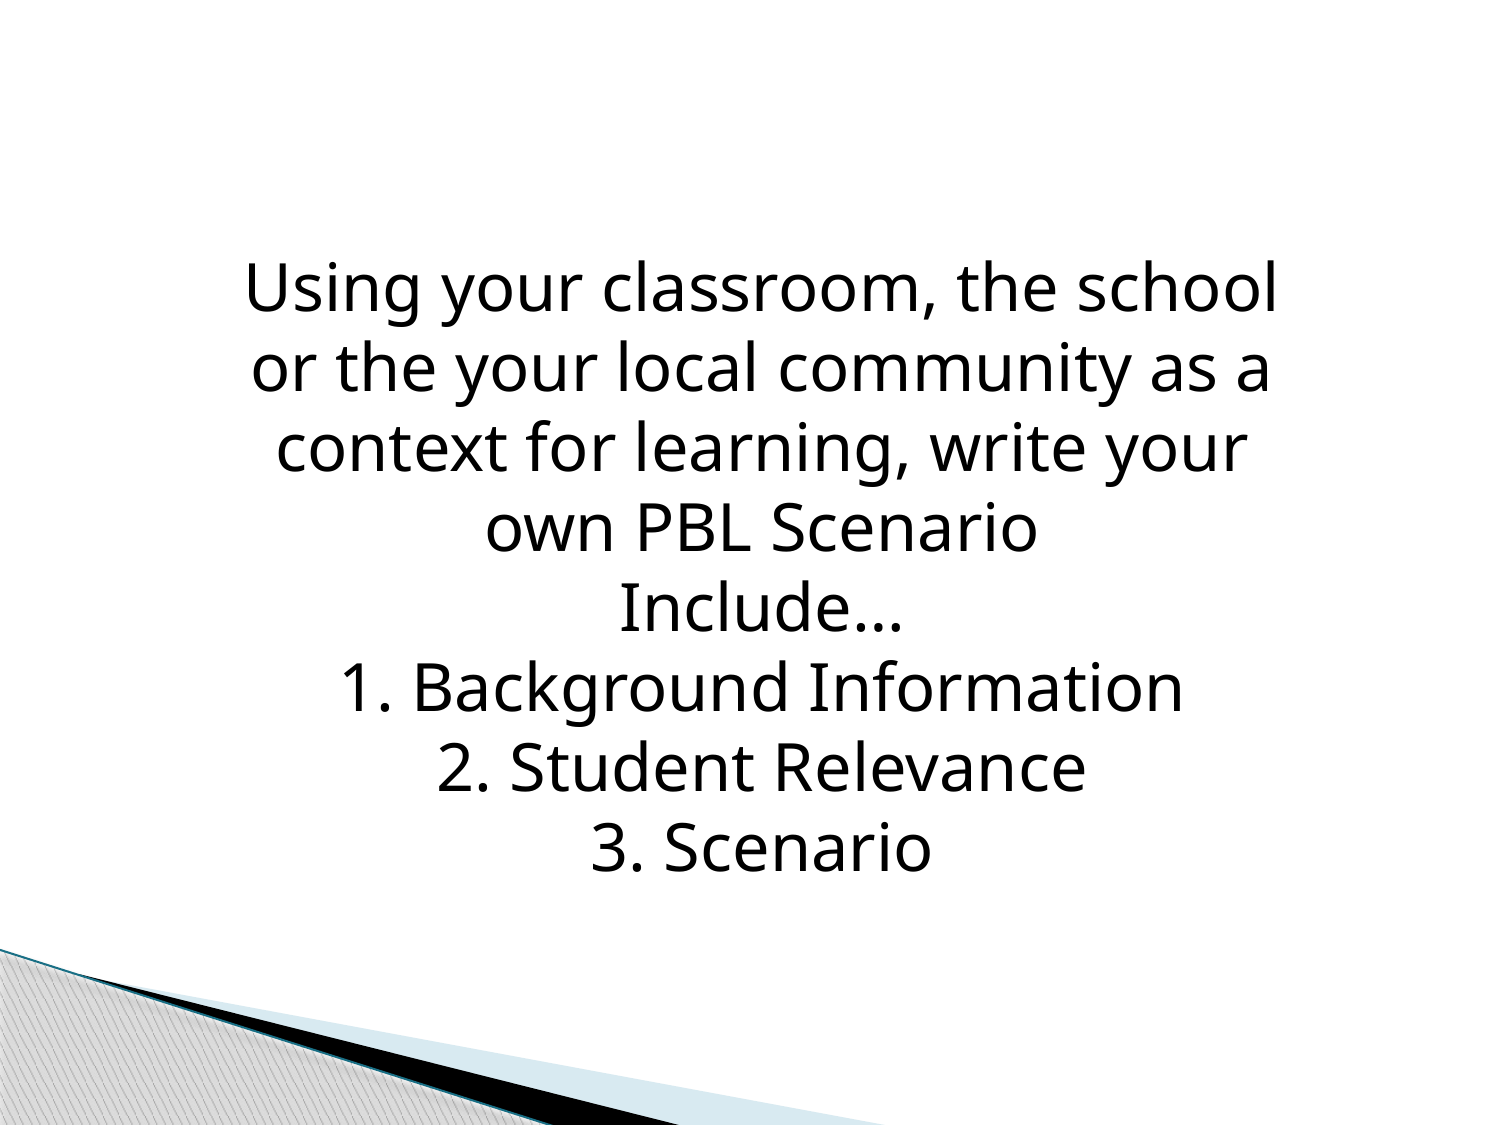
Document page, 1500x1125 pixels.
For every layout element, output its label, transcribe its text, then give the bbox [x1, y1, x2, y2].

text_box Using your classroom, the school or the your local community as a context for learning, write your own PBL Scenario Include… 1. Background Information 2. Student Relevance 3. Scenario [187, 237, 1338, 1125]
